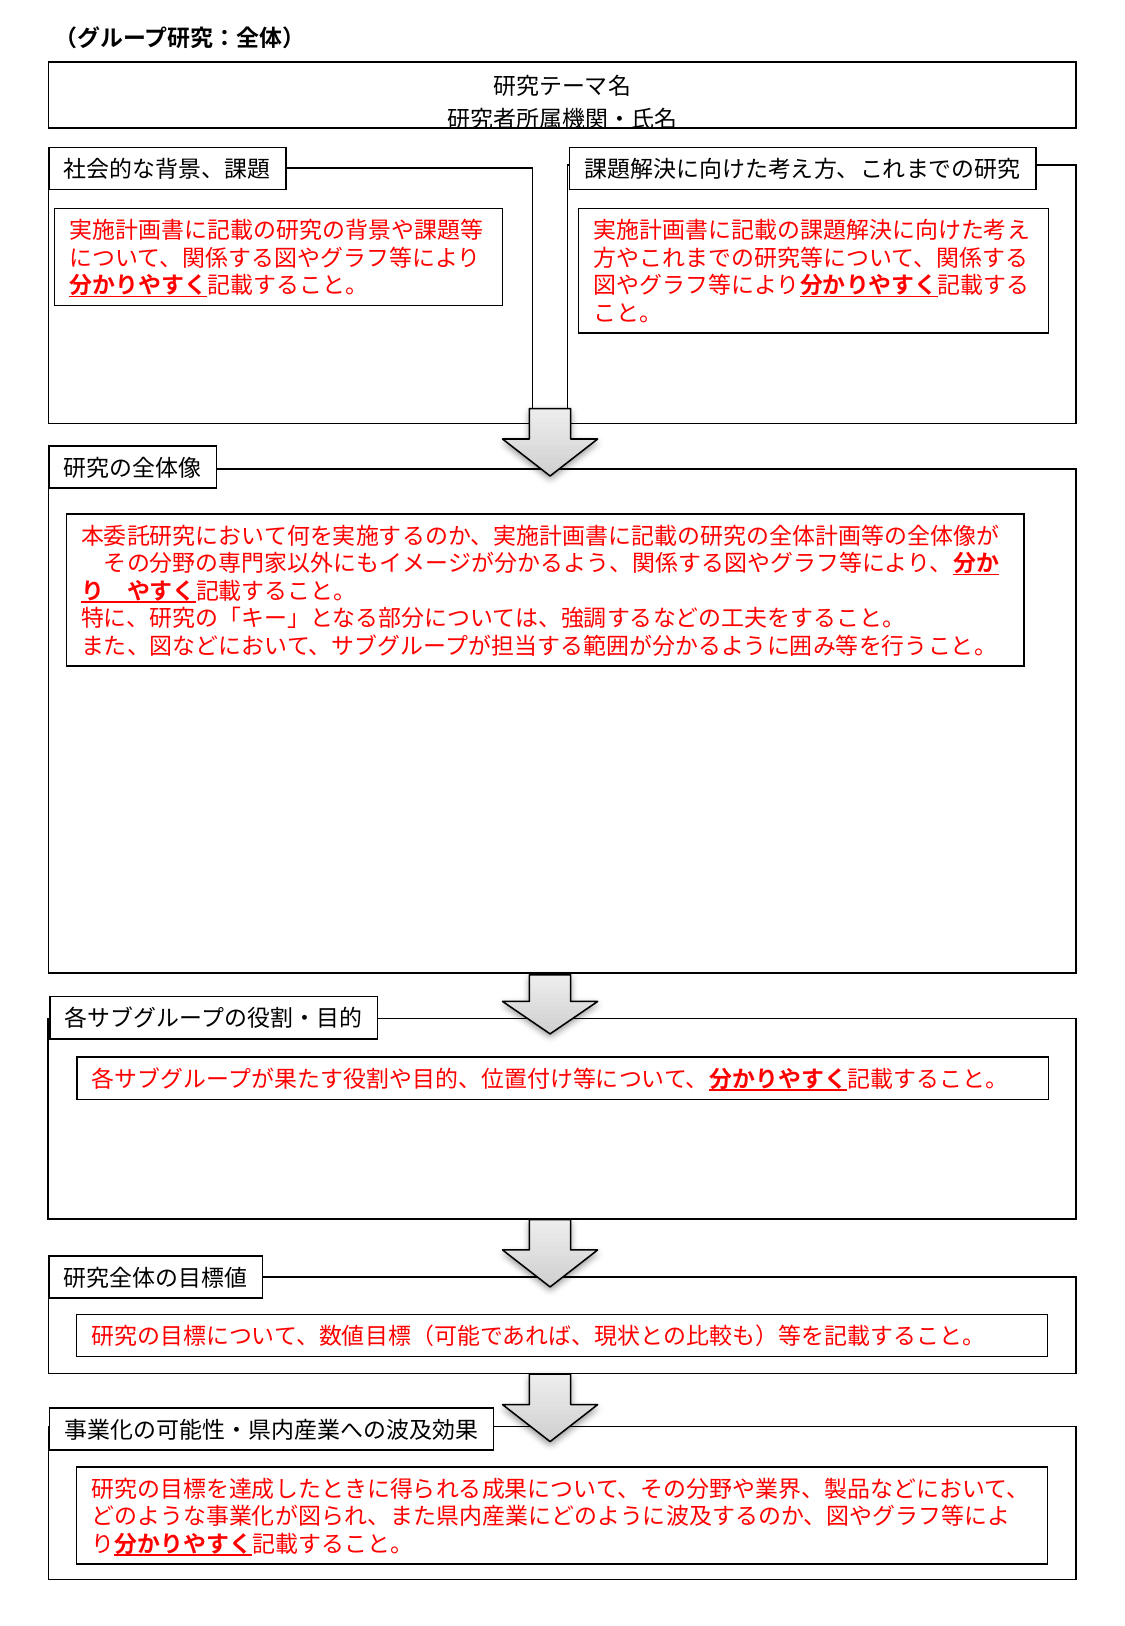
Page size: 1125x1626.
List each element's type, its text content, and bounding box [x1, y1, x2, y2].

text_box [48, 469, 1076, 974]
text_box 研究全体の目標値 [48, 1255, 263, 1298]
text_box 実施計画書に記載の課題解決に向けた考え方やこれまでの研究等について、関係する図やグラフ等により分かりやすく記載すること。 [578, 208, 1049, 334]
text_box [501, 1373, 599, 1443]
text_box [501, 1219, 599, 1288]
text_box 社会的な背景、課題 [49, 147, 286, 190]
text_box 各サブグループの役割・目的 [50, 996, 378, 1039]
text_box [48, 168, 533, 424]
text_box 各サブグループが果たす役割や目的、位置付け等について、分かりやすく記載すること。 [77, 1057, 1049, 1100]
text_box 研究の全体像 [48, 445, 217, 488]
table_header 研究テーマ名 研究者所属機関・氏名 [49, 63, 1075, 127]
text_box [567, 165, 1076, 424]
text_box [48, 1426, 1076, 1580]
text_box 本委託研究において何を実施するのか、実施計画書に記載の研究の全体計画等の全体像が その分野の専門家以外にもイメージが分かるよう、関係する図やグラフ等により、分かり やすく記載すること。 特に、研究の「キー」となる部分については、強調するなどの工夫をすること。 また、図などにおいて、サブグループが担当する範囲が分かるように囲み等を行うこと。 [66, 514, 1024, 667]
text_box [501, 973, 599, 1035]
text_box 実施計画書に記載の研究の背景や課題等について、関係する図やグラフ等により分かりやすく記載すること。 [54, 208, 503, 306]
text_box 事業化の可能性・県内産業への波及効果 [49, 1408, 494, 1451]
text_box [501, 407, 599, 477]
text_box 研究の目標を達成したときに得られる成果について、その分野や業界、製品などにおいて、どのような事業化が図られ、また県内産業にどのように波及するのか、図やグラフ等により分かりやすく記載すること。 [76, 1466, 1048, 1565]
text_box 課題解決に向けた考え方、これまでの研究 [569, 147, 1037, 190]
text_box [48, 1277, 1076, 1374]
text_box 研究の目標について、数値目標（可能であれば、現状との比較も）等を記載すること。 [76, 1314, 1048, 1357]
text_box （グループ研究：全体） [48, 17, 346, 58]
text_box [48, 1018, 1076, 1219]
